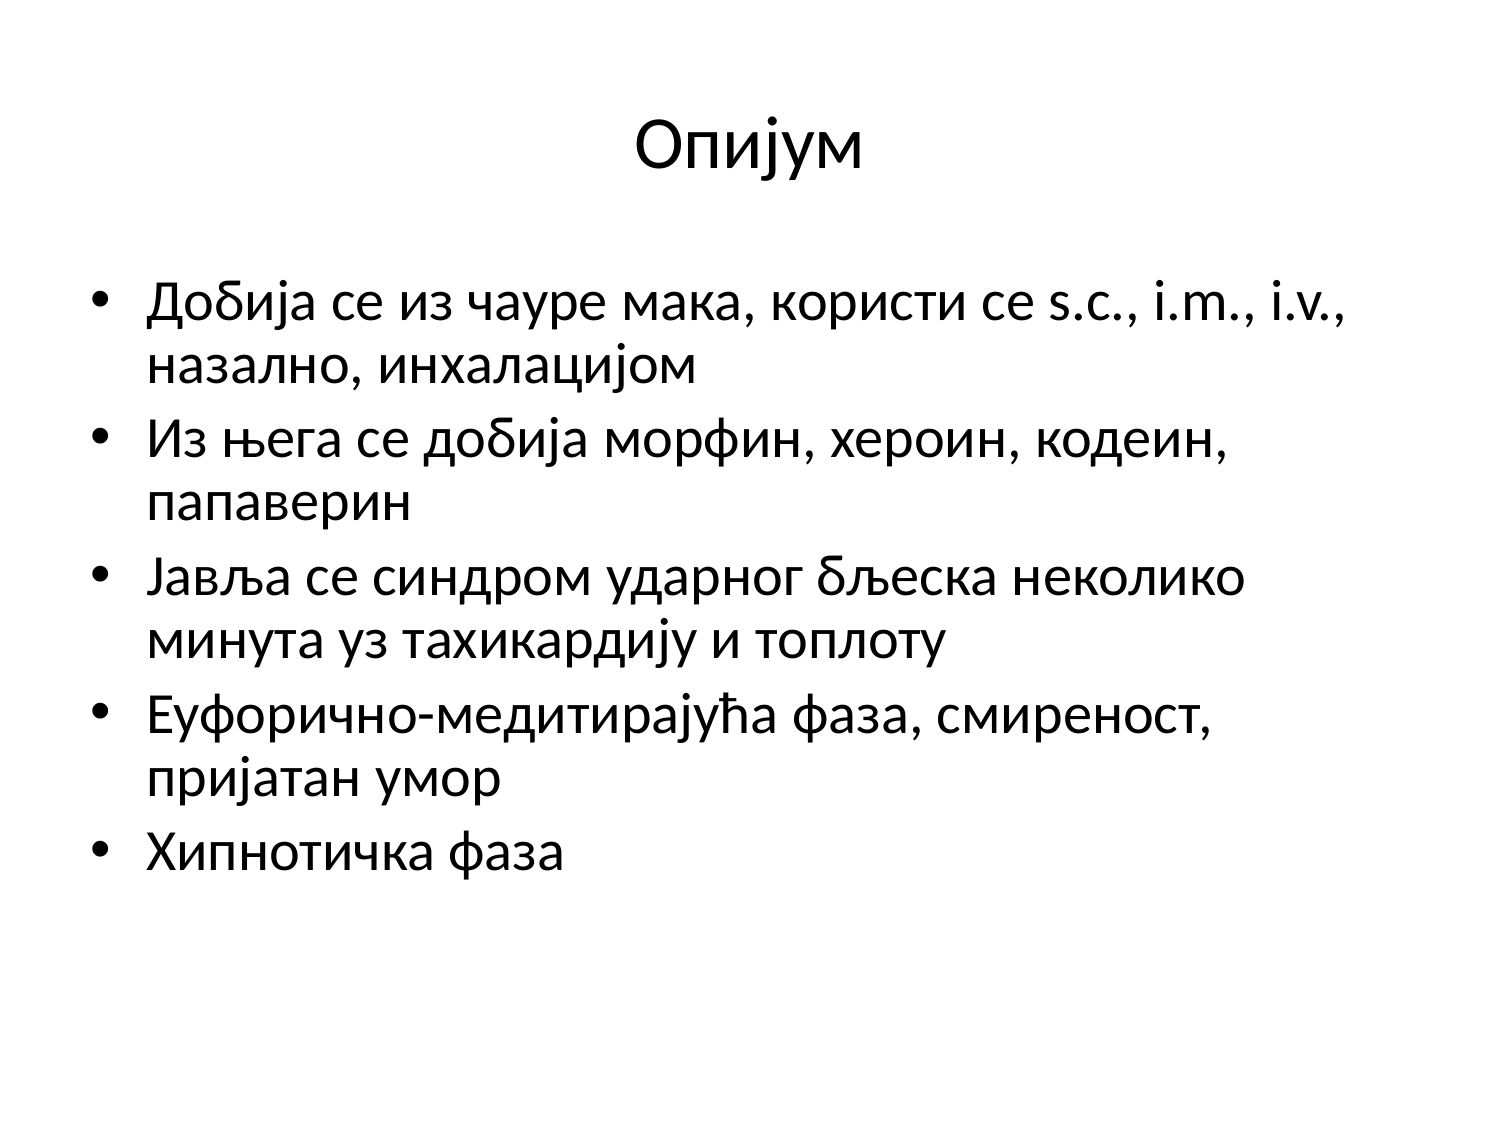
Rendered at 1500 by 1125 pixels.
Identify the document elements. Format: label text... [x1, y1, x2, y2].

list Добија се из чауре мака, користи се s.c., i.m., i.v., назално, инхалацијом Из њега се добија морфин, хероин, кодеин, папаверин Јавља се синдром ударног бљеска неколико минута уз тахикардију и топлоту Еуфорично-медитирајућа фаза, смиреност, пријатан умор Хипнотичка фаза [74, 262, 1426, 1006]
title Опијум [74, 44, 1426, 233]
